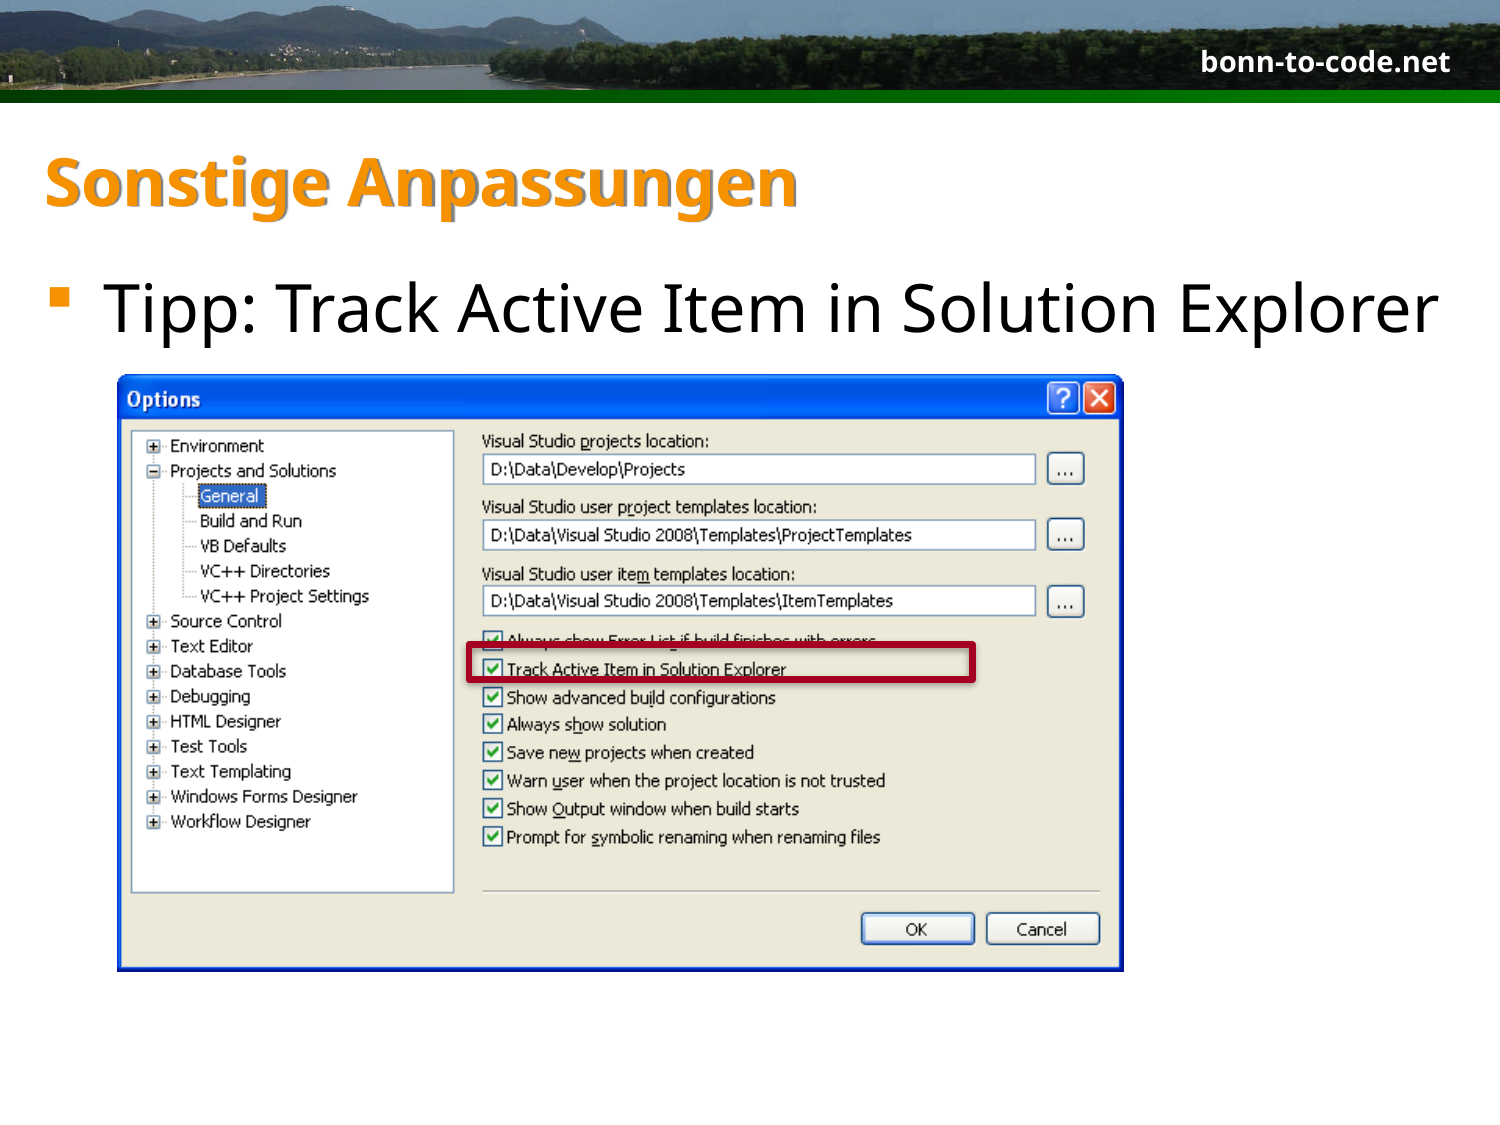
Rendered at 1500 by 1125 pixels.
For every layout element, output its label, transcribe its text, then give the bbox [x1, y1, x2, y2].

title Sonstige Anpassungen [29, 101, 1471, 257]
picture [116, 374, 1124, 973]
picture [0, 0, 1500, 90]
list Tipp: Track Active Item in Solution Explorer [29, 257, 1471, 1114]
